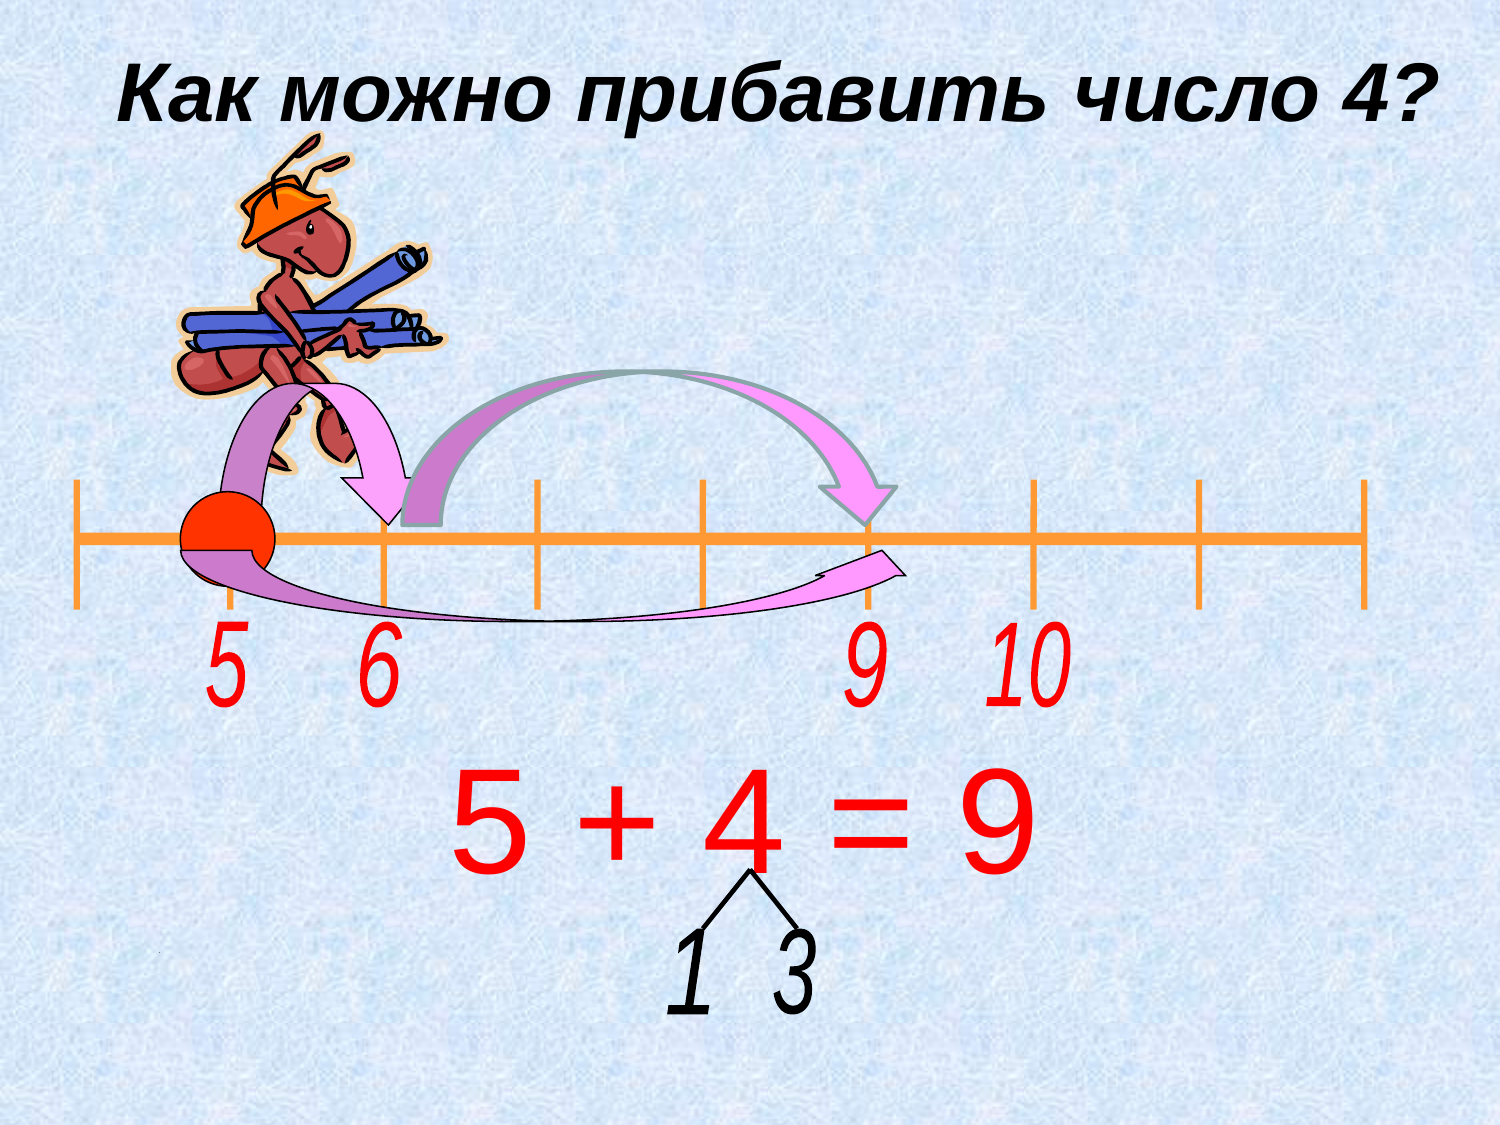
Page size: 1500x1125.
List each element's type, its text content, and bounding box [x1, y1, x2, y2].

text_box [180, 491, 275, 569]
text_box [459, 369, 899, 528]
text_box [400, 490, 449, 528]
text_box Как можно прибавить число 4? [102, 31, 1457, 146]
text_box [353, 490, 405, 526]
text_box [190, 568, 222, 586]
text_box 5 + 4 = 9 [433, 716, 1056, 911]
text_box [180, 550, 906, 622]
picture [0, 0, 1500, 1125]
